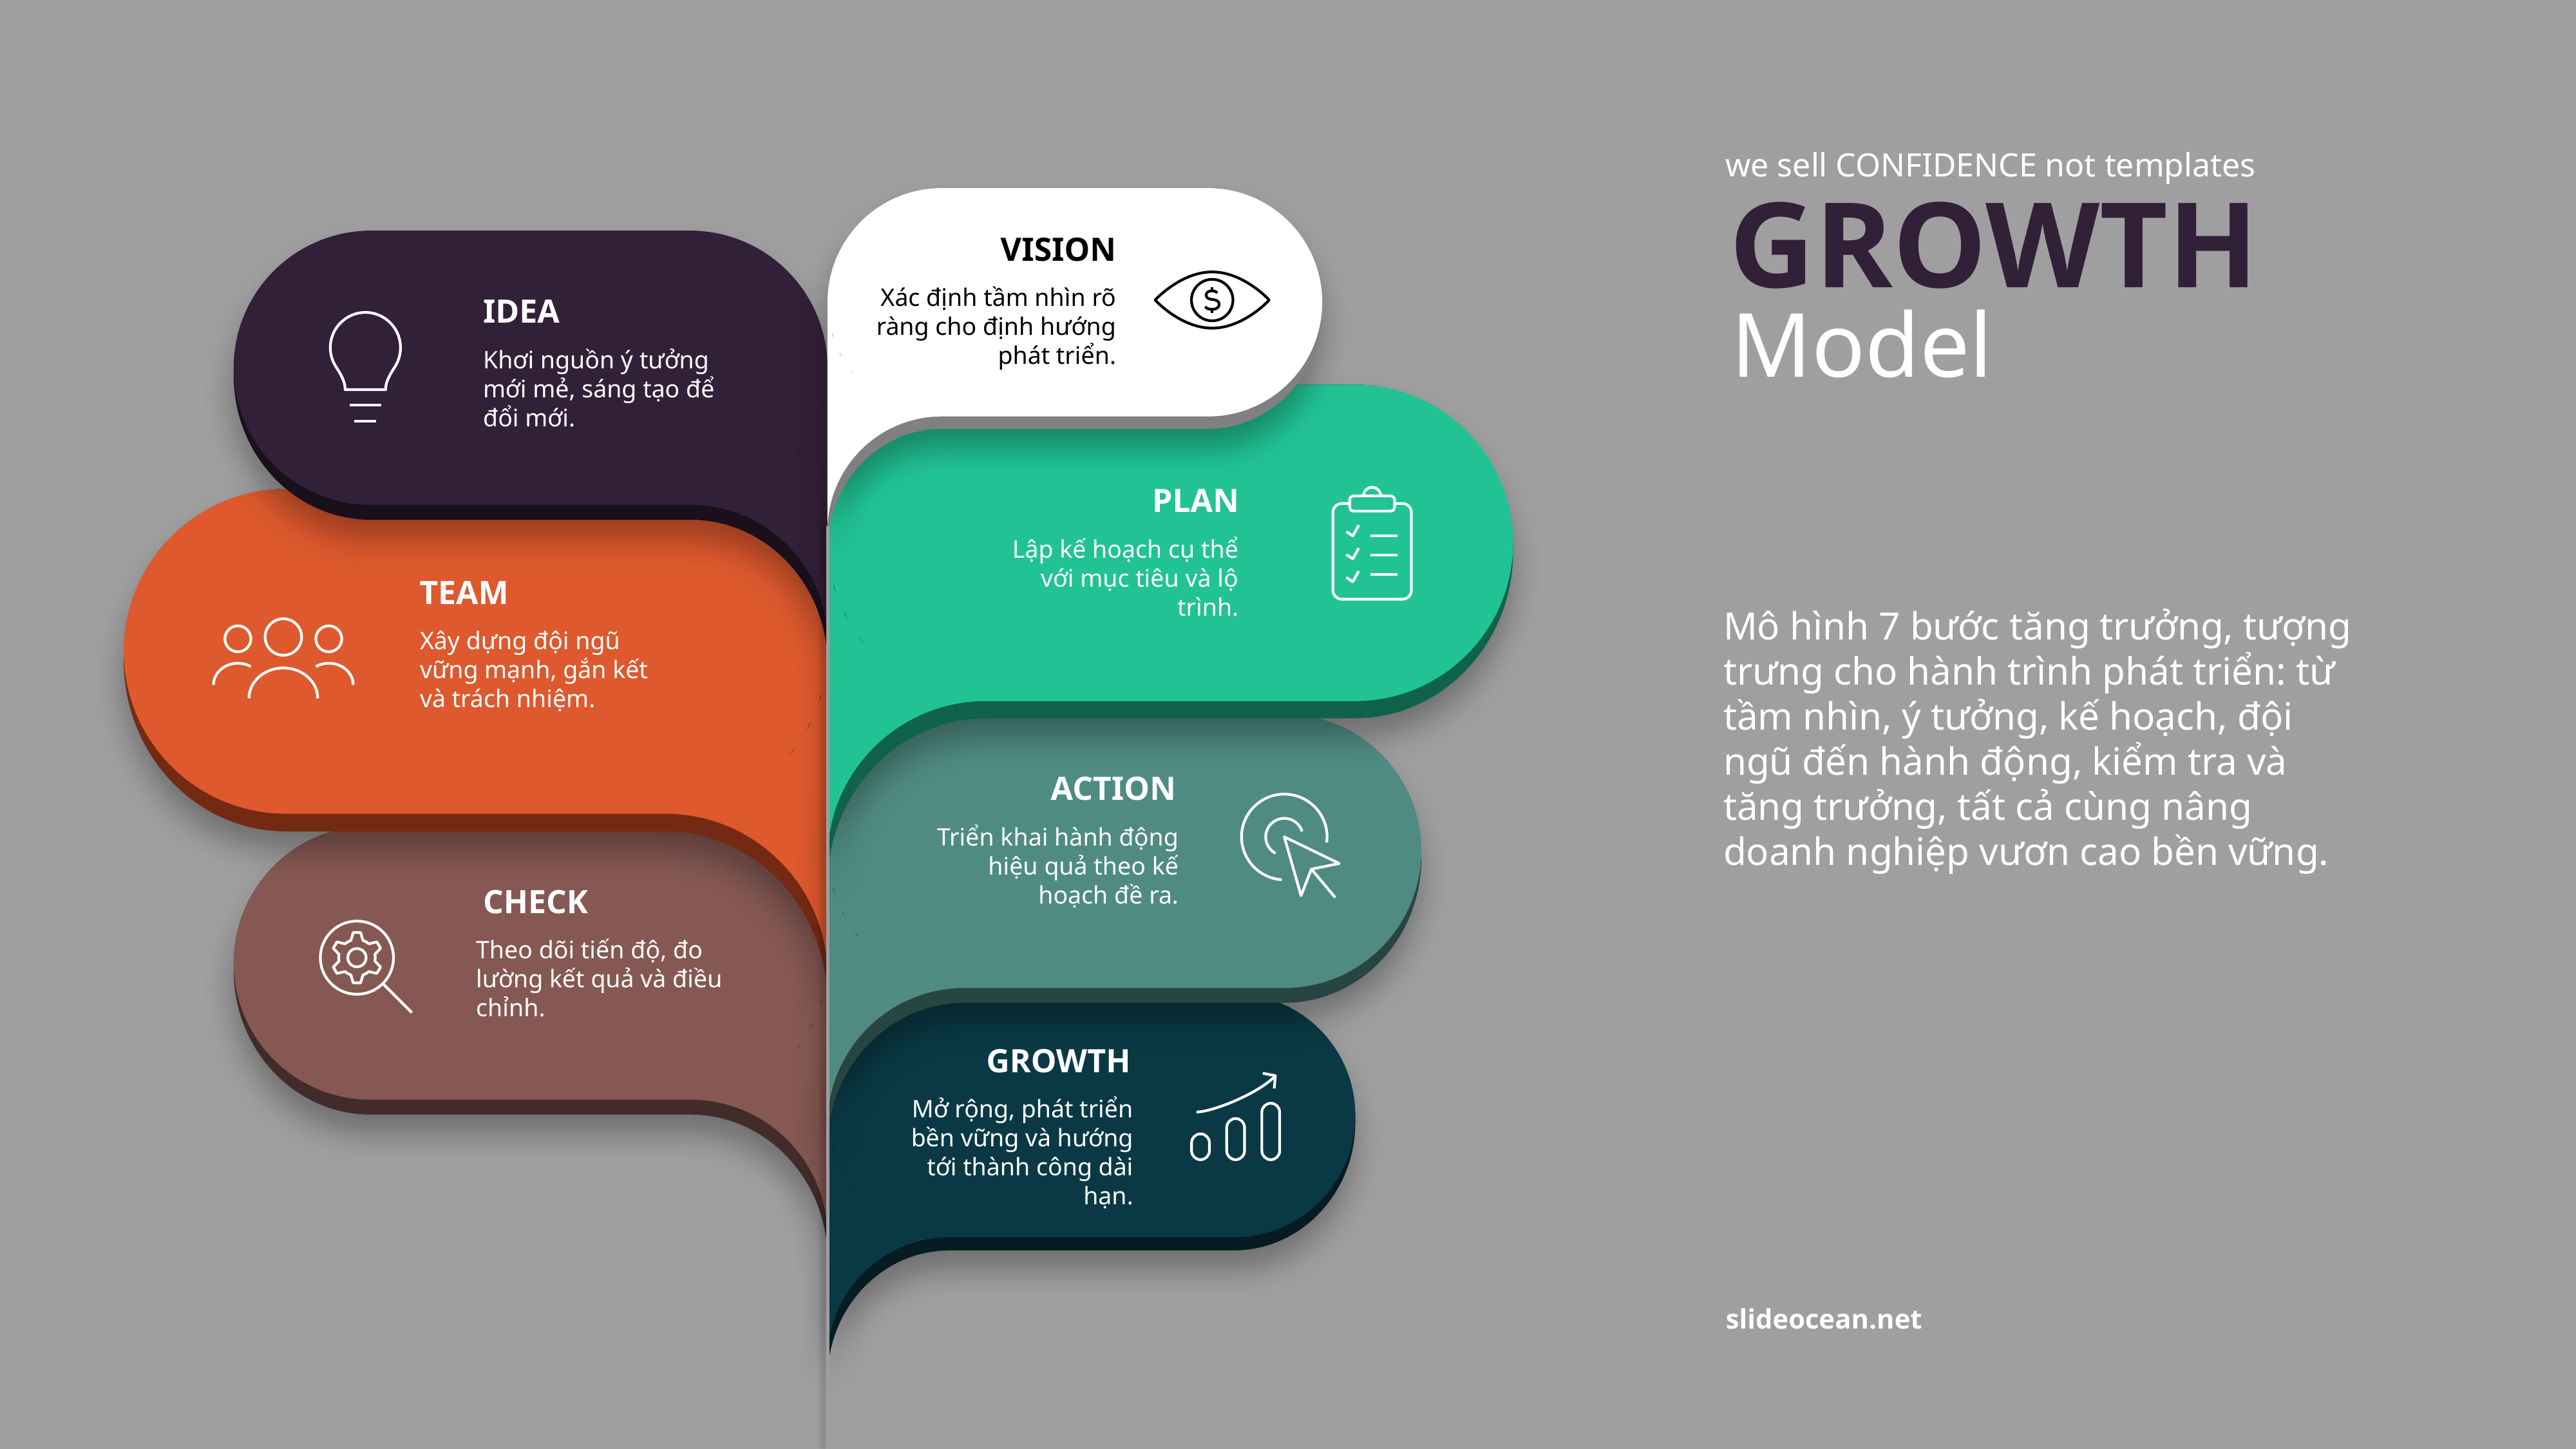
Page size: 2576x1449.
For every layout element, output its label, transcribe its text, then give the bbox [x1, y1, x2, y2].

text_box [123, 488, 827, 1003]
text_box we sell CONFIDENCE not templates [1716, 139, 2266, 188]
text_box slideocean.net [1716, 1297, 1932, 1340]
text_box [233, 1003, 827, 1260]
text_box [829, 384, 1514, 886]
text_box Mô hình 7 bước tăng trưởng, tượng trưng cho hành trình phát triển: từ tầm nhìn, ý tưởng, kế hoạch, đội ngũ đến hành động, kiểm tra và tăng trưởng, tất cả cùng nâng doanh nghiệp vươn cao bền vững. [1714, 598, 2373, 878]
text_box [829, 1148, 1356, 1379]
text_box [827, 187, 1323, 550]
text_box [233, 230, 827, 665]
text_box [829, 886, 1422, 1148]
text_box Model [1722, 316, 2003, 399]
text_box GROWTH [1720, 164, 2269, 316]
